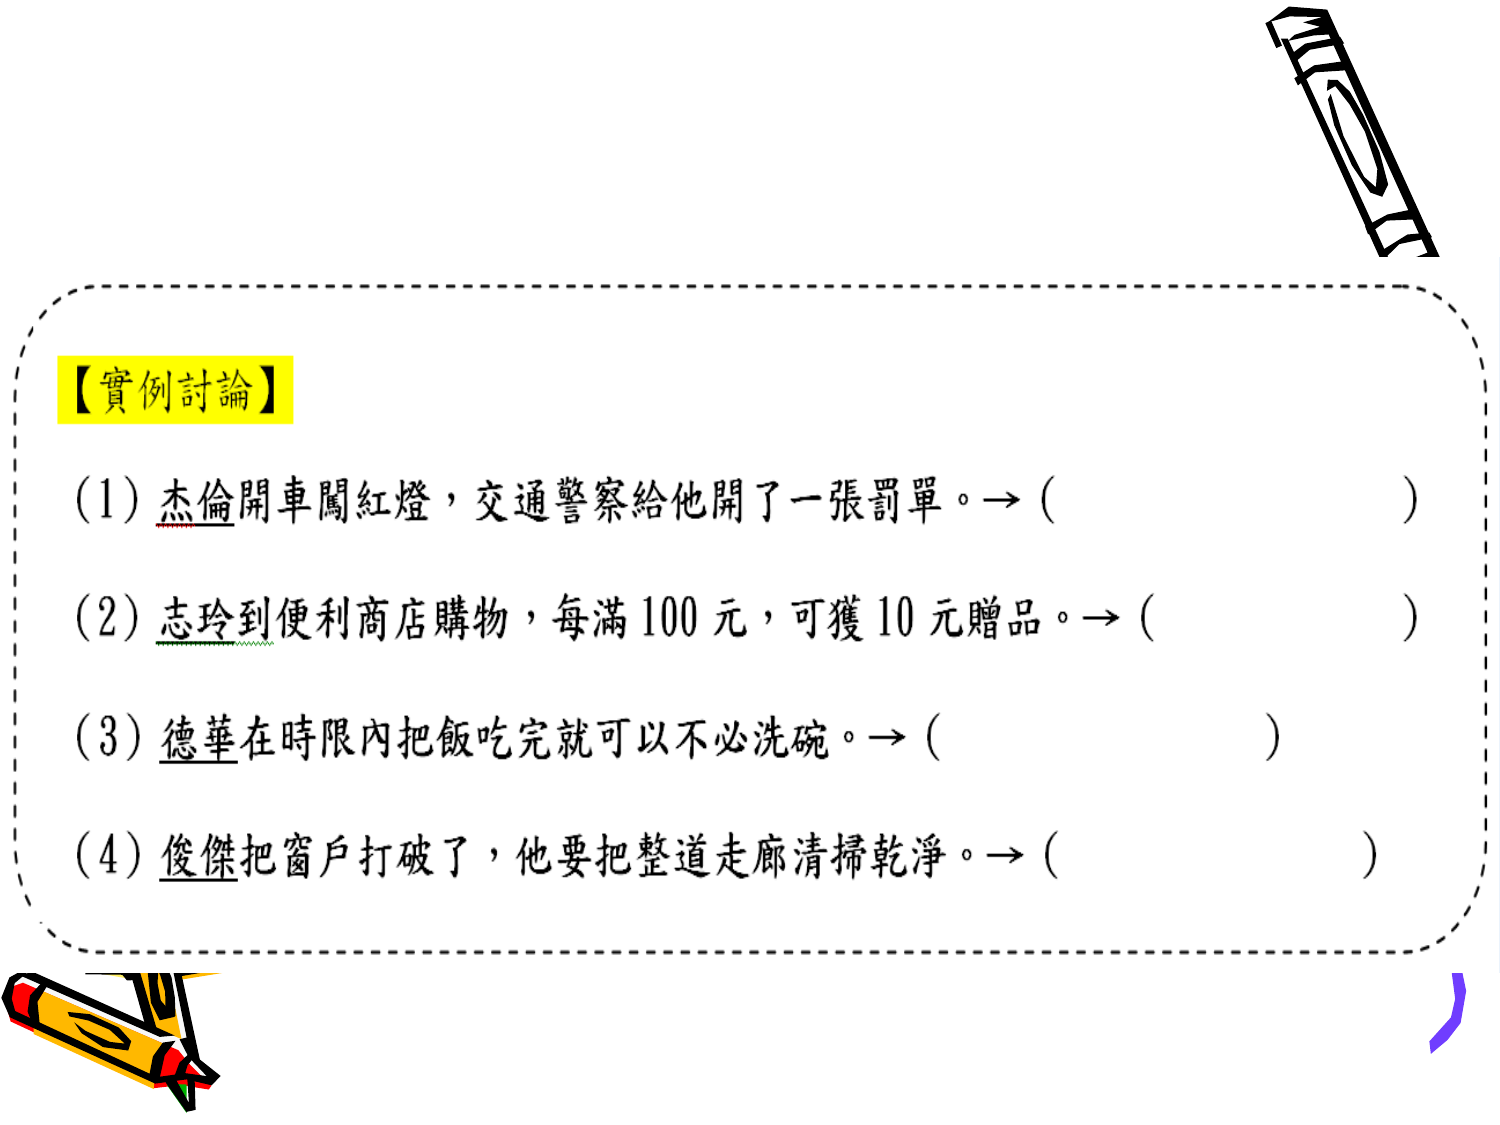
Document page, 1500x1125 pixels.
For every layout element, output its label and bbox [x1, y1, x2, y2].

picture [4, 257, 1500, 973]
